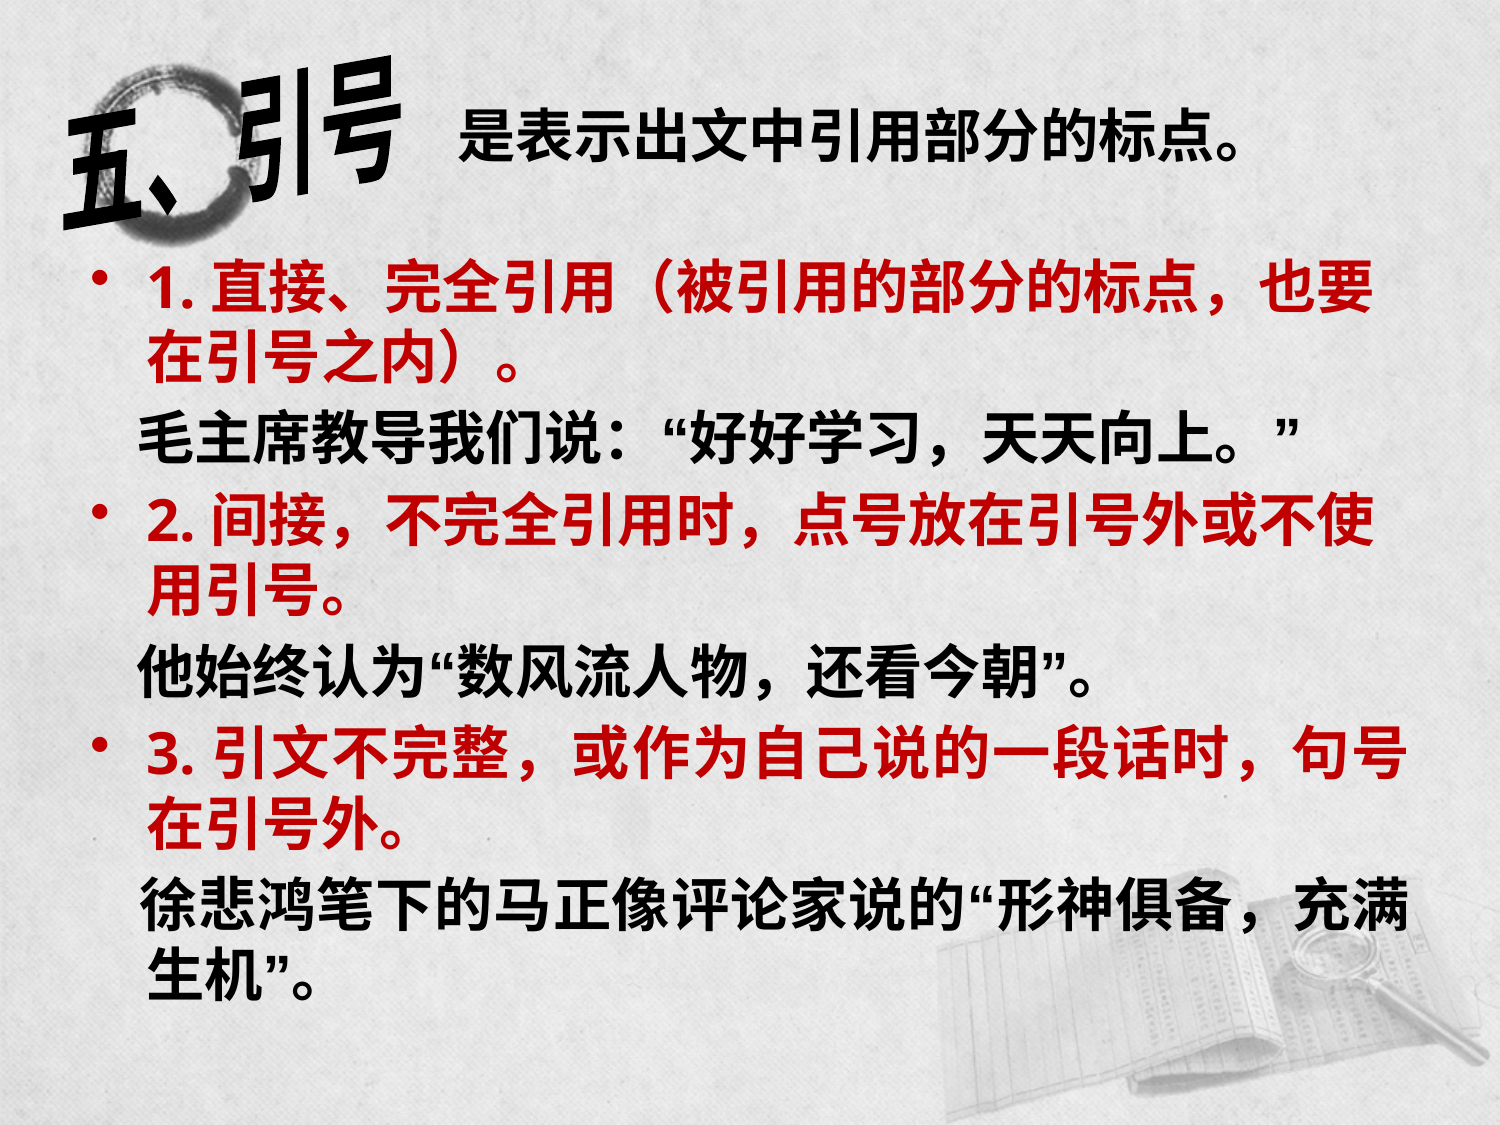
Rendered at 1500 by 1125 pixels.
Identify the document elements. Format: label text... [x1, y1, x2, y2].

list 1.直接、完全引用（被引用的部分的标点，也要在引号之内）。 毛主席教导我们说：“好好学习，天天向上。” 2.间接，不完全引用时，点号放在引号外或不使用引号。 他始终认为“数风流人物，还看今朝”。 3.引文不完整，或作为自己说的一段话时，句号在引号外。 徐悲鸿笔下的马正像评论家说的“形神俱备，充满生机”。 [74, 160, 1426, 888]
picture [0, 0, 1500, 1125]
text_box [386, 70, 1425, 258]
text_box 是表示出文中引用部分的标点。 [442, 30, 1500, 238]
